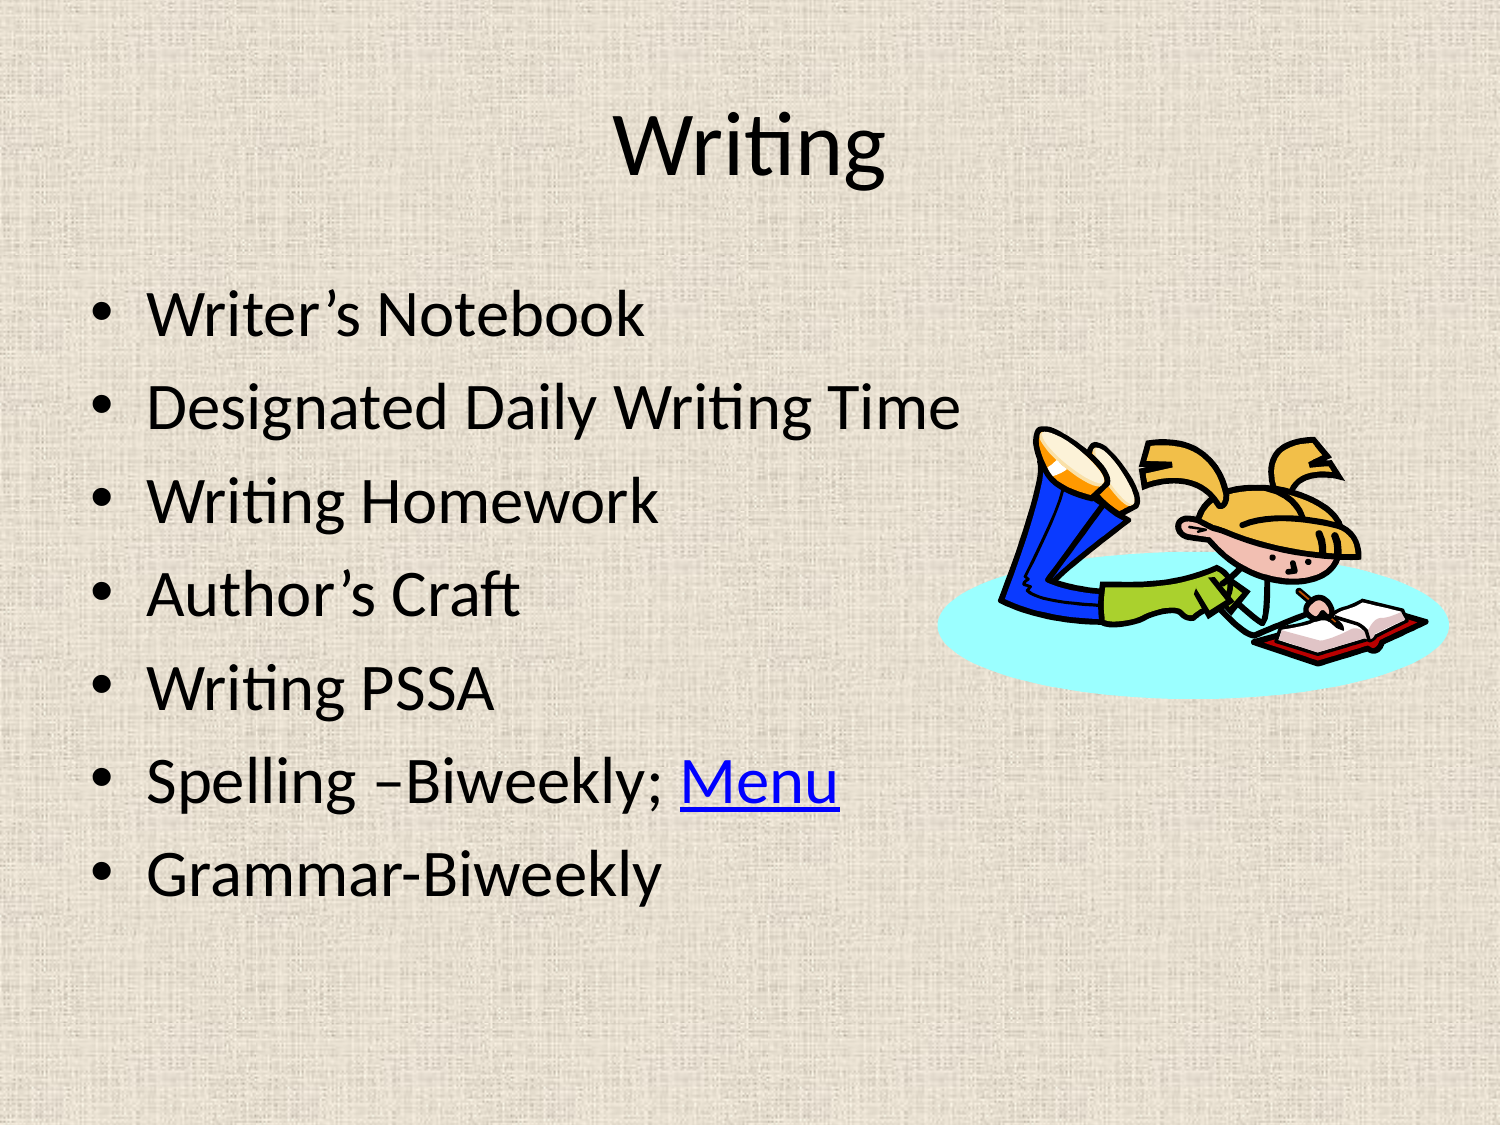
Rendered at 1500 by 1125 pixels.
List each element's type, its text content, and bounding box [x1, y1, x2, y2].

title Writing [75, 45, 1425, 233]
list Writer’s Notebook Designated Daily Writing Time Writing Homework Author’s Craft Writing PSSA Spelling –Biweekly; Menu Grammar-Biweekly [75, 262, 1425, 1005]
picture [937, 424, 1450, 700]
